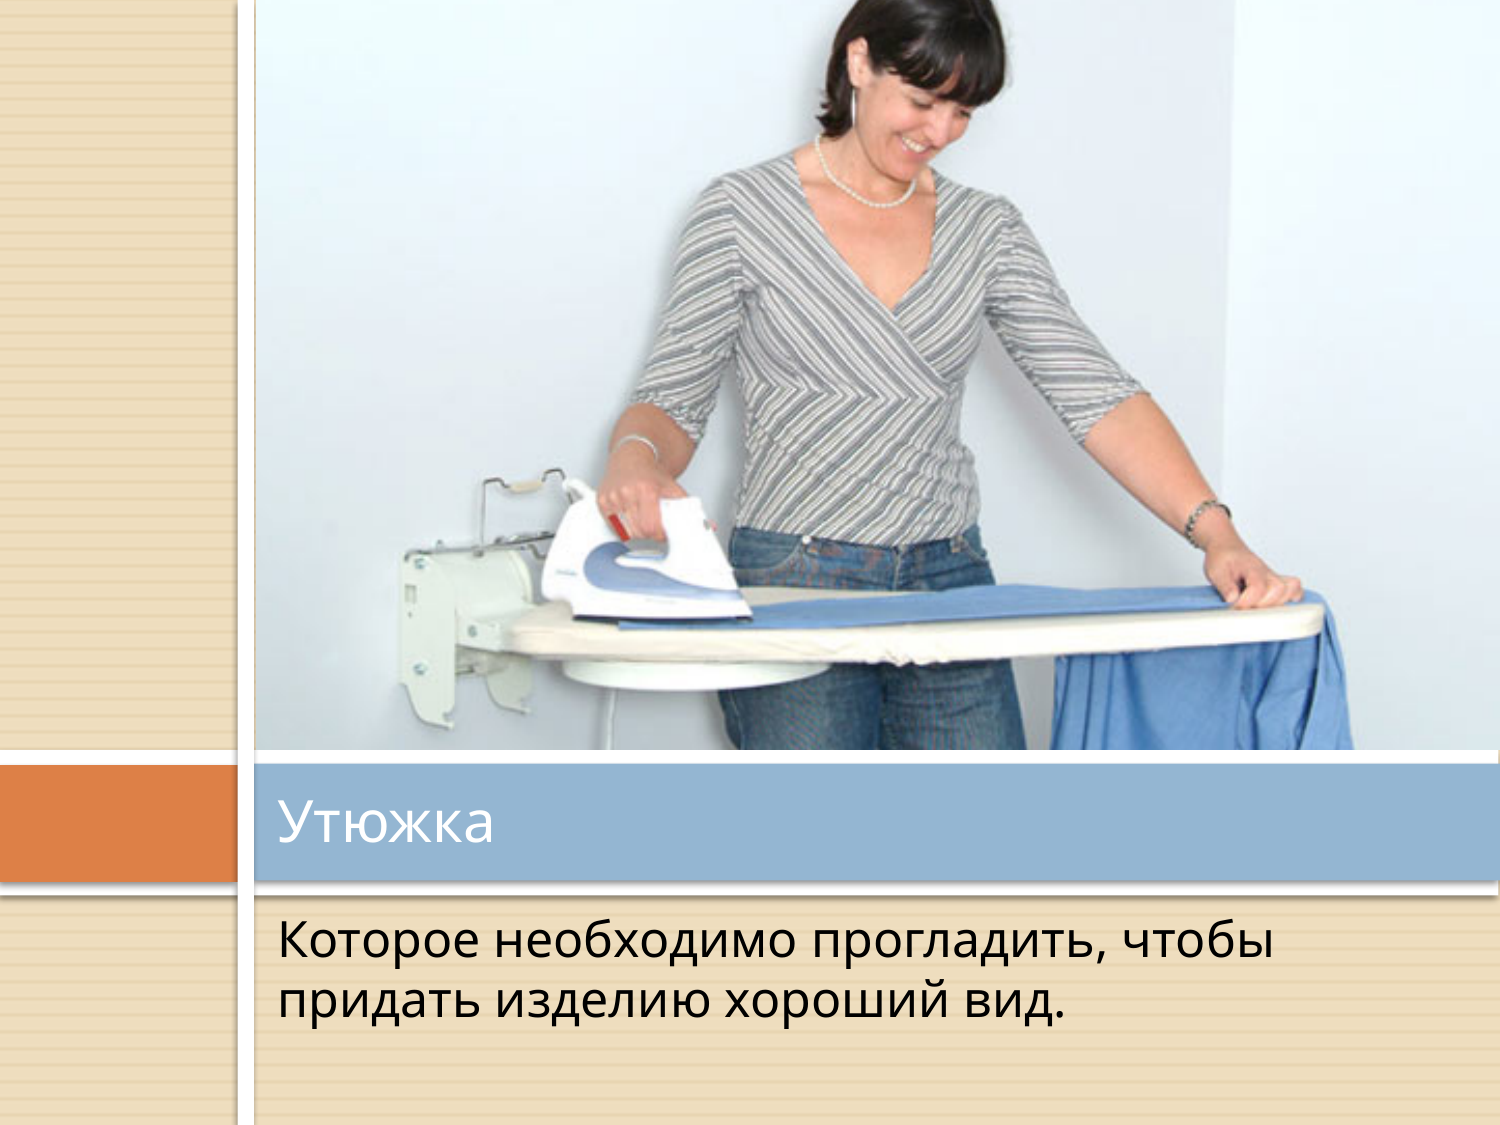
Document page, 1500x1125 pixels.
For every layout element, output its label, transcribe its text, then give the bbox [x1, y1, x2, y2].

title Утюжка [262, 762, 1463, 875]
picture [255, 0, 1500, 750]
list Которое необходимо прогладить, чтобы придать изделию хороший вид. [262, 900, 1463, 1013]
